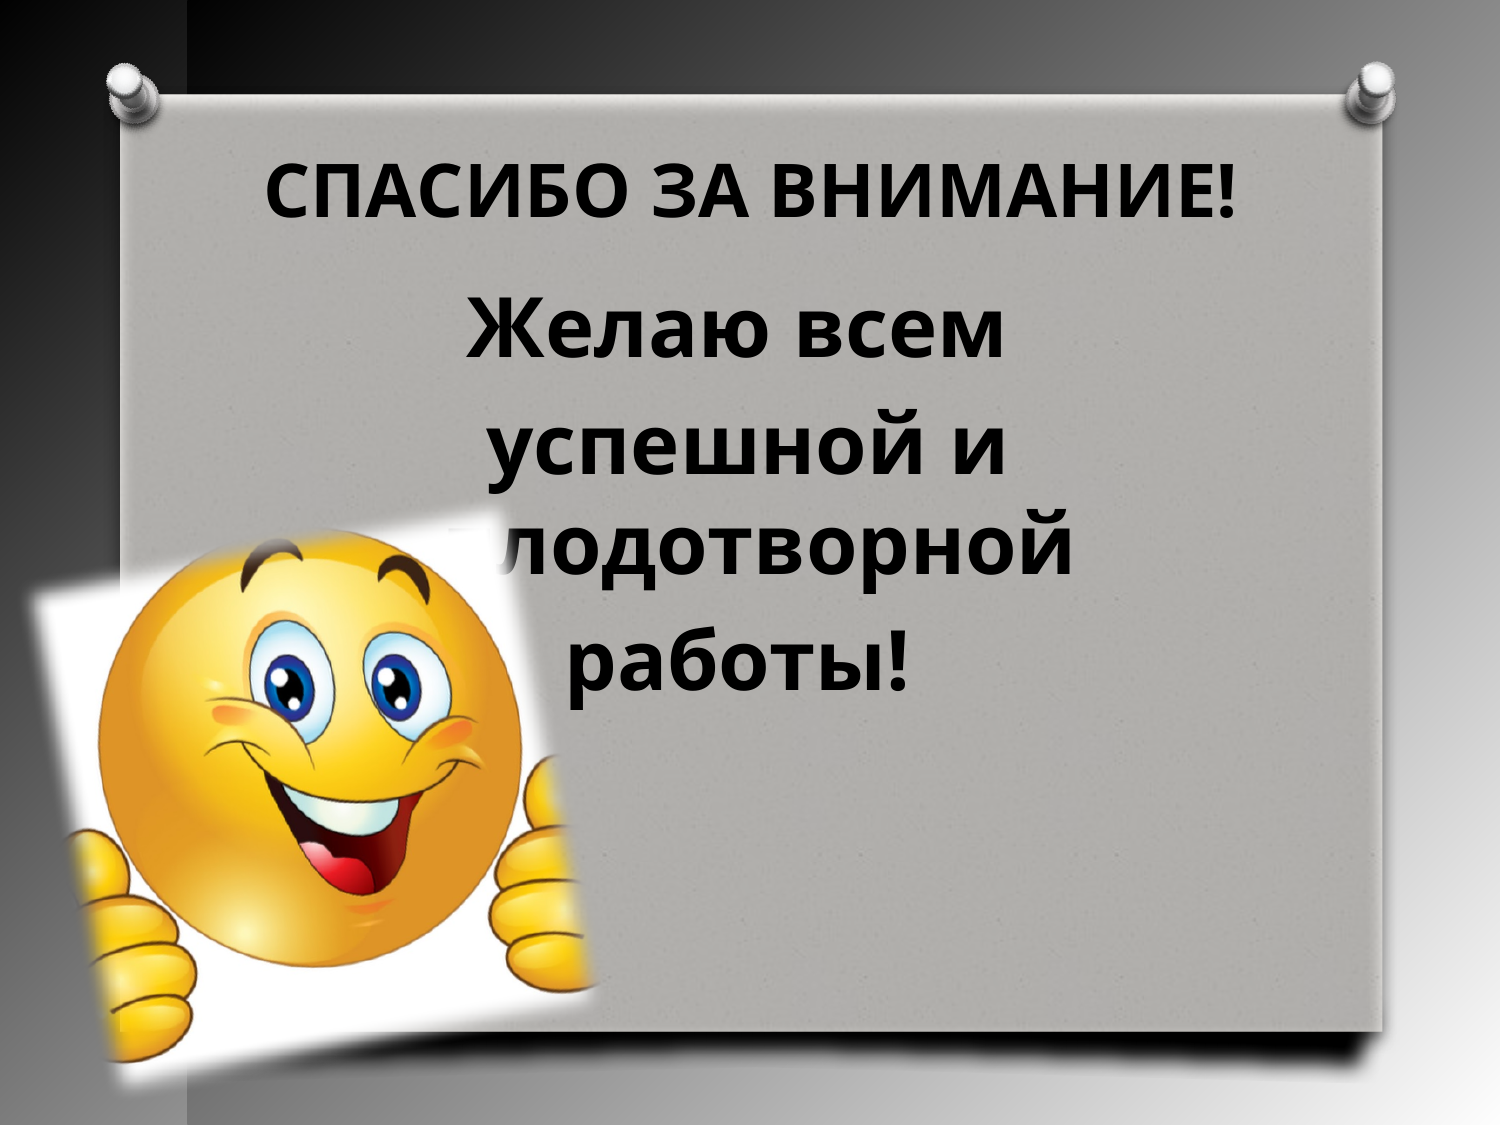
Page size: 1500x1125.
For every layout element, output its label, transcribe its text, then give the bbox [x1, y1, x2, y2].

picture [75, 29, 198, 153]
picture [42, 517, 579, 1075]
text_box СПАСИБО ЗА ВНИМАНИЕ! [179, 134, 1323, 332]
text_box Желаю всем успешной и плодотворной работы! [240, 267, 1257, 939]
picture [1317, 35, 1439, 156]
